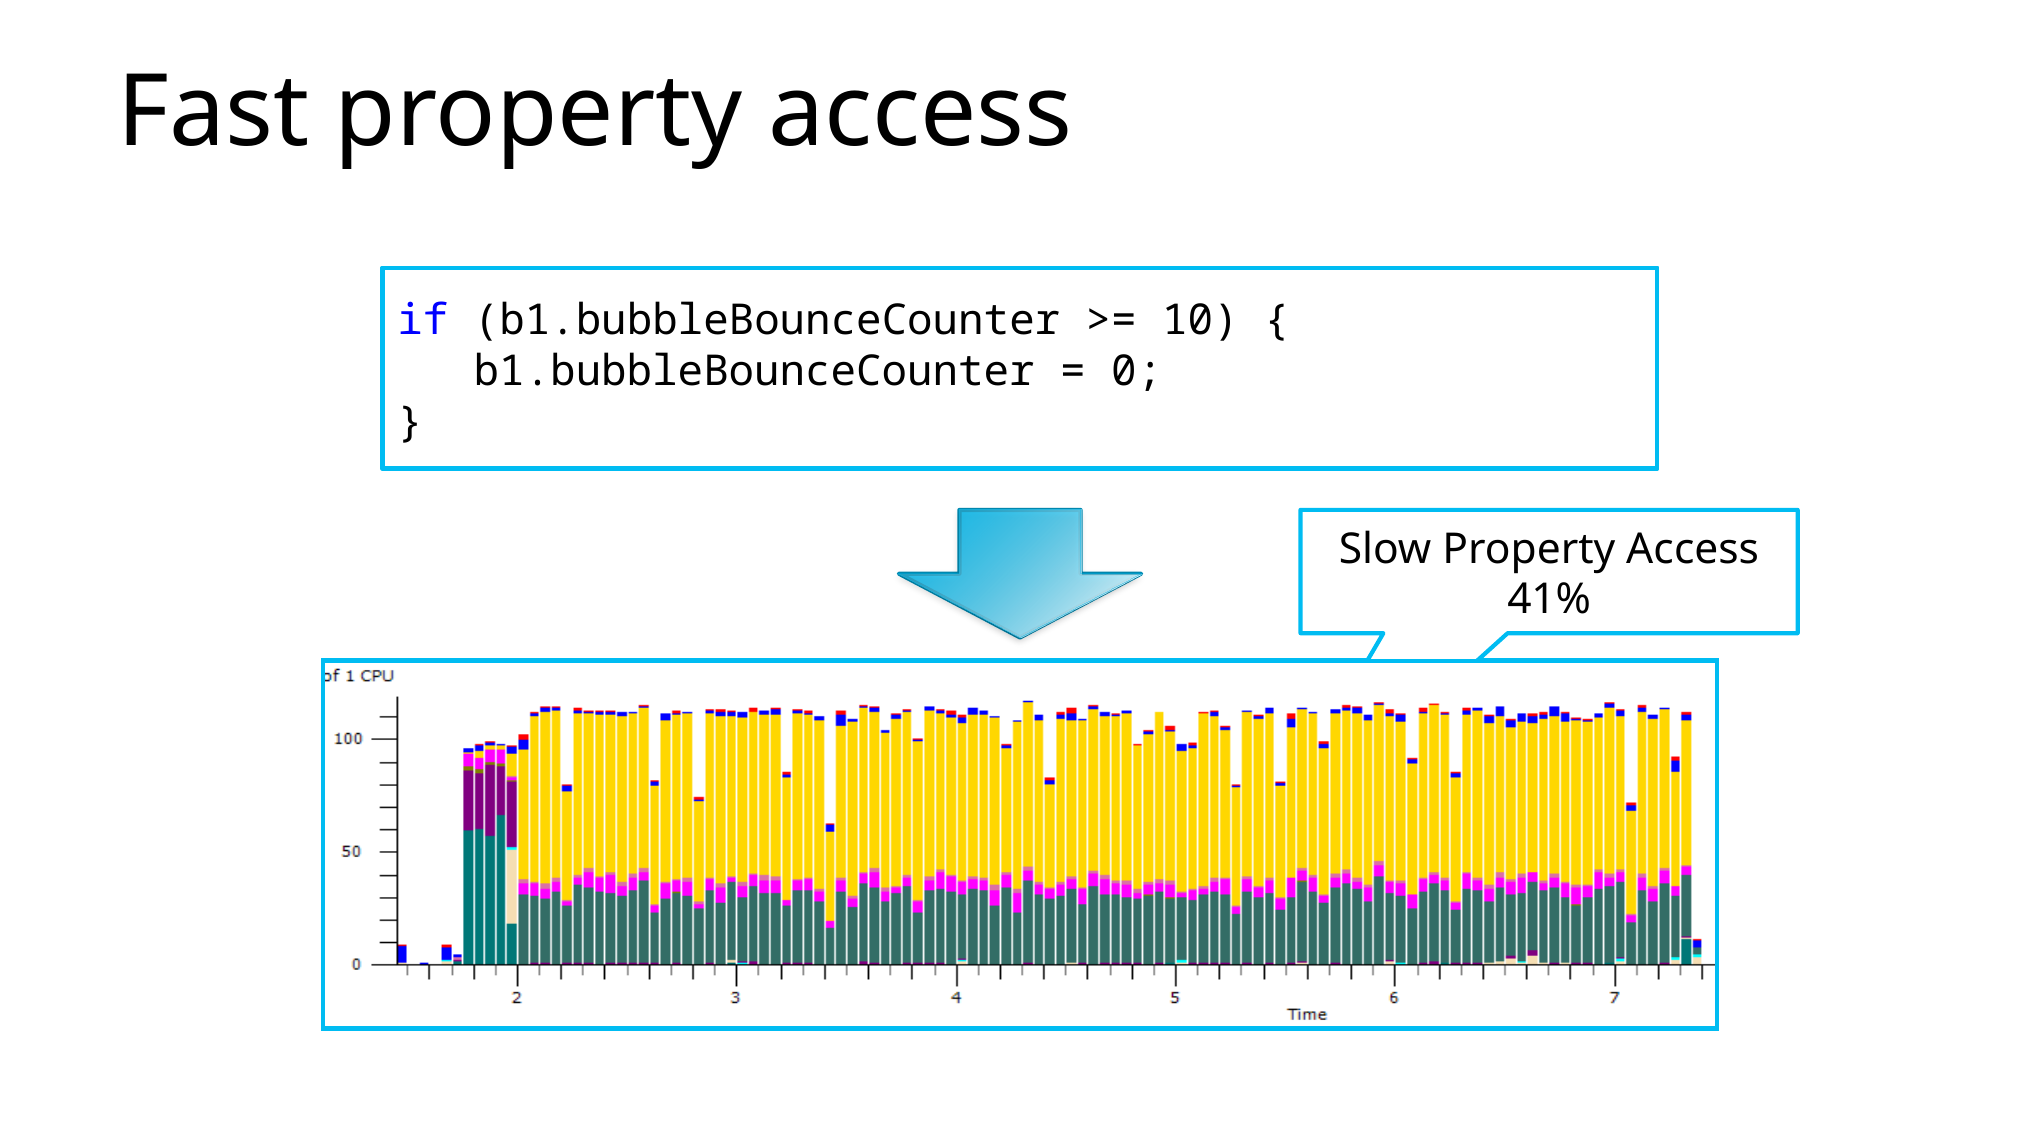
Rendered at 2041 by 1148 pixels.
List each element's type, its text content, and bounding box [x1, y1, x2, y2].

picture [326, 664, 1714, 1025]
text_box Slow Property Access 41% [1298, 507, 1800, 659]
text_box if (b1.bubbleBounceCounter >= 10) { b1.bubbleBounceCounter = 0; } [380, 266, 1659, 471]
title Fast property access [87, 38, 1953, 164]
text_box [898, 509, 1142, 638]
